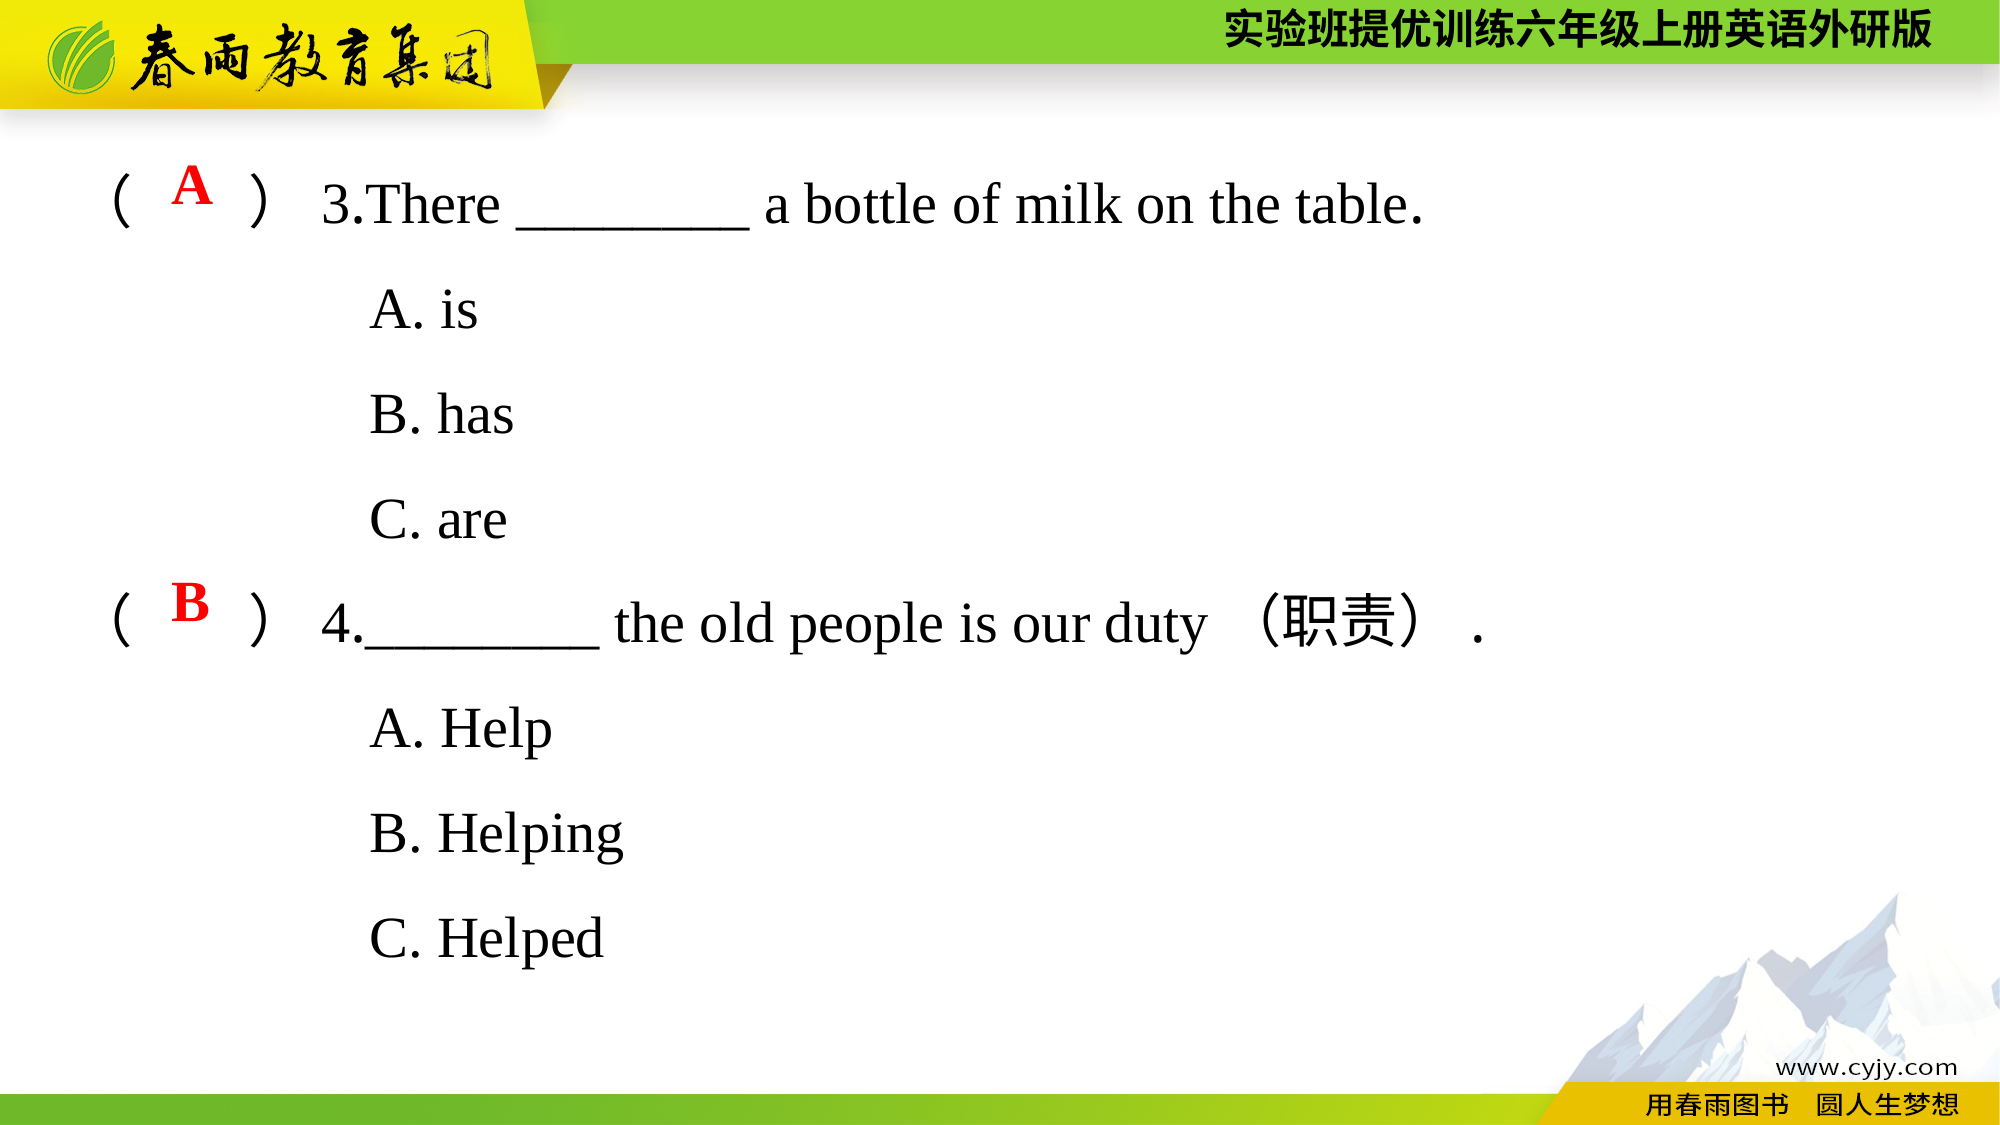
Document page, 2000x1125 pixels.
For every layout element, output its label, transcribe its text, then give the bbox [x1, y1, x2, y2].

picture [0, 0, 2000, 1125]
text_box A [157, 138, 229, 224]
list （ ）3.There ________ a bottle of milk on the table. A. is B. has C. are （ ）4.________ the old people is our duty（职责）. A. Help B. Helping C. Helped [59, 122, 1944, 986]
text_box B [156, 555, 226, 641]
